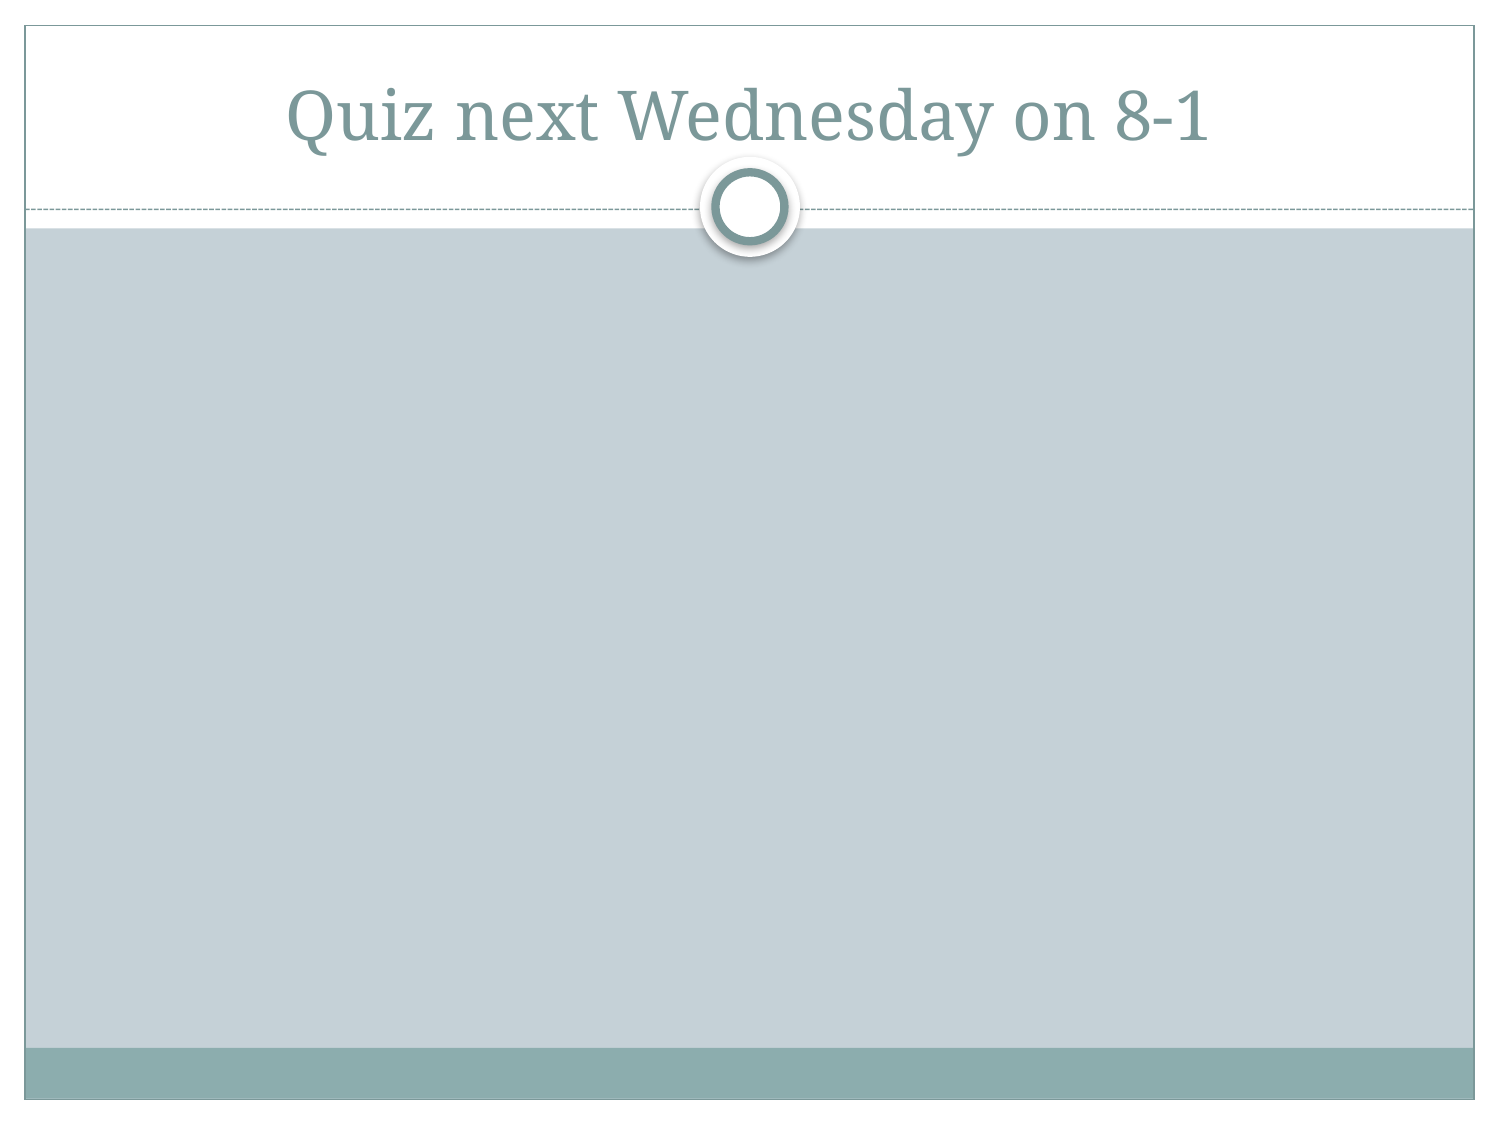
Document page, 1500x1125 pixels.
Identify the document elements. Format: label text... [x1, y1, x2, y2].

title Quiz next Wednesday on 8-1 [49, 37, 1450, 162]
